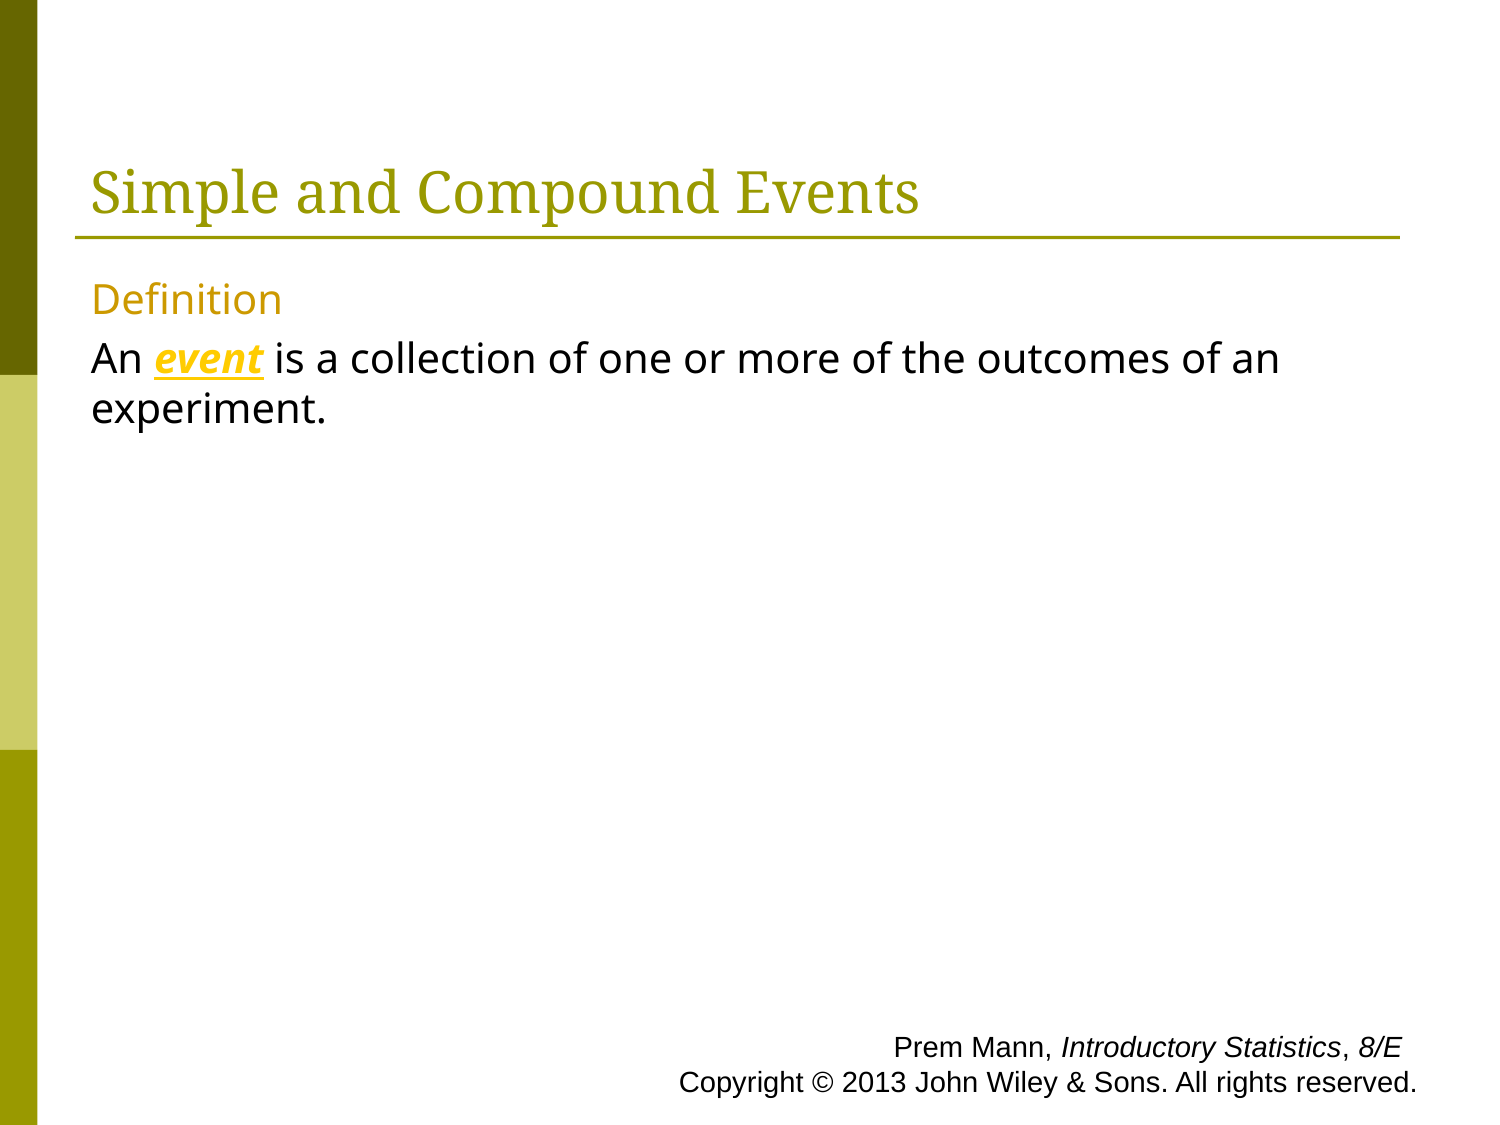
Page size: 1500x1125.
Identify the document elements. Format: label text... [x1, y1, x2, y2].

list Definition An event is a collection of one or more of the outcomes of an experiment. [19, 187, 1400, 863]
text_box Prem Mann, Introductory Statistics, 8/E Copyright © 2013 John Wiley & Sons. All rights reserved. [664, 1020, 1449, 1106]
title Simple and Compound Events [75, 45, 1425, 233]
